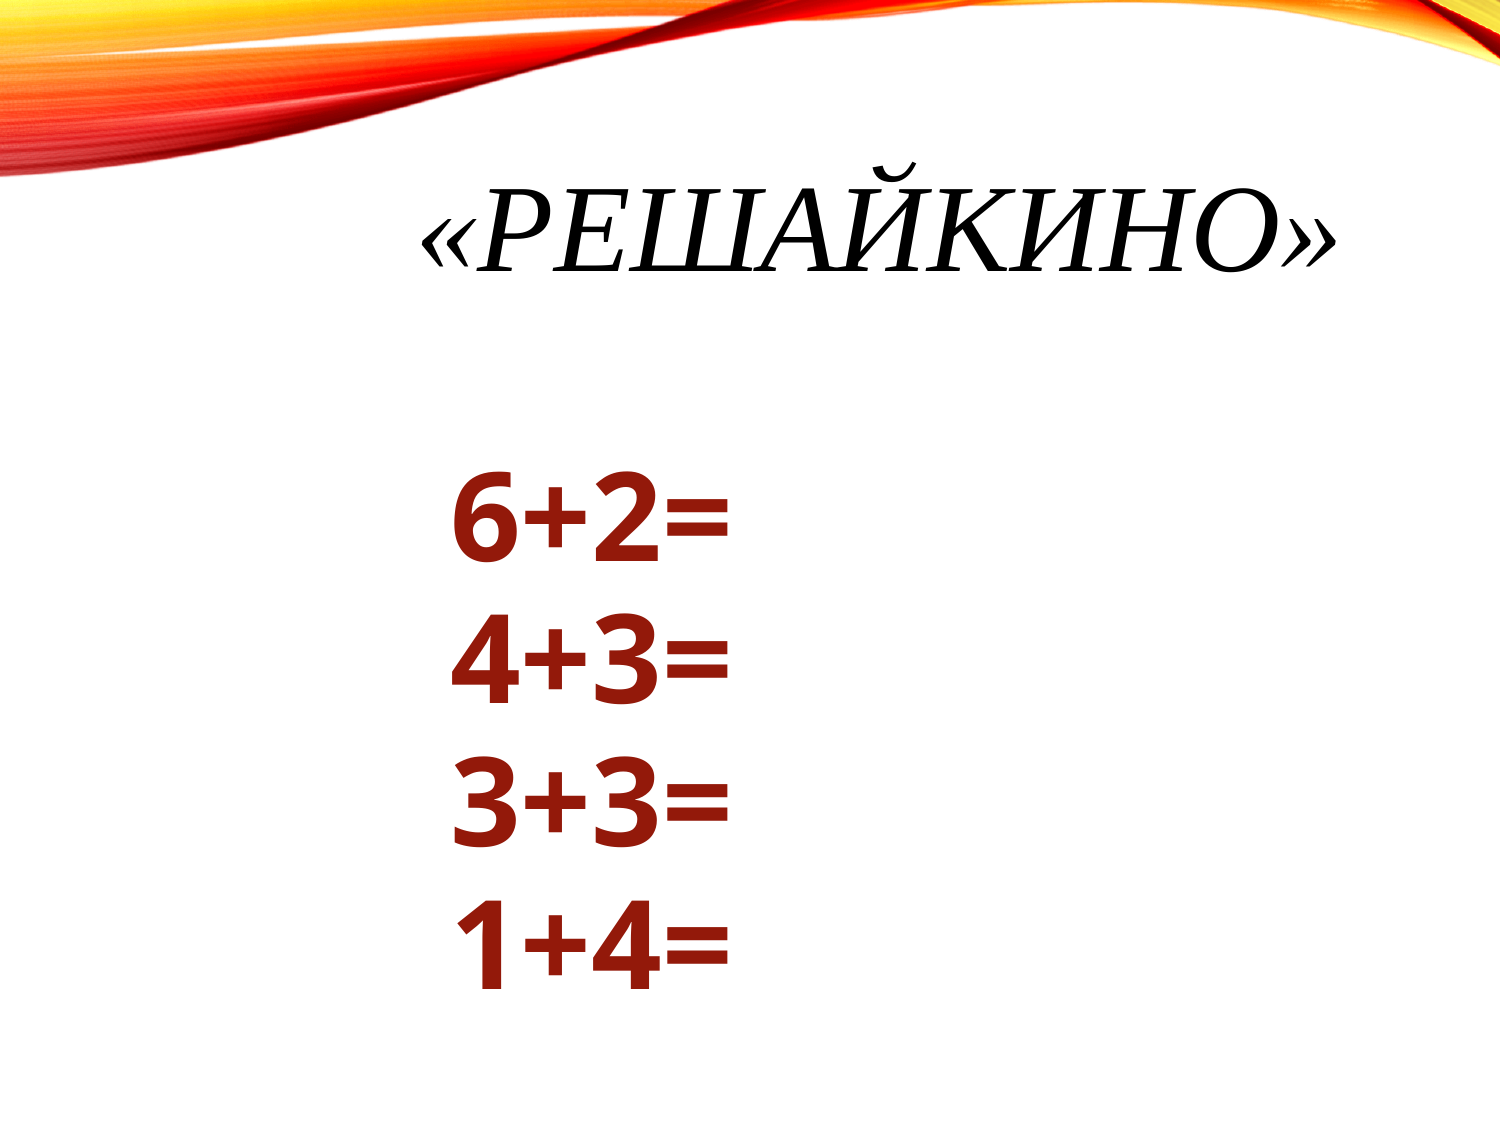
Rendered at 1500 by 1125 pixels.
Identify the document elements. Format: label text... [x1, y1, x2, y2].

list 6+2= 4+3= 3+3= 1+4= [97, 360, 1403, 1028]
picture [0, 0, 1500, 178]
title «Решайкино» [356, 125, 1403, 338]
